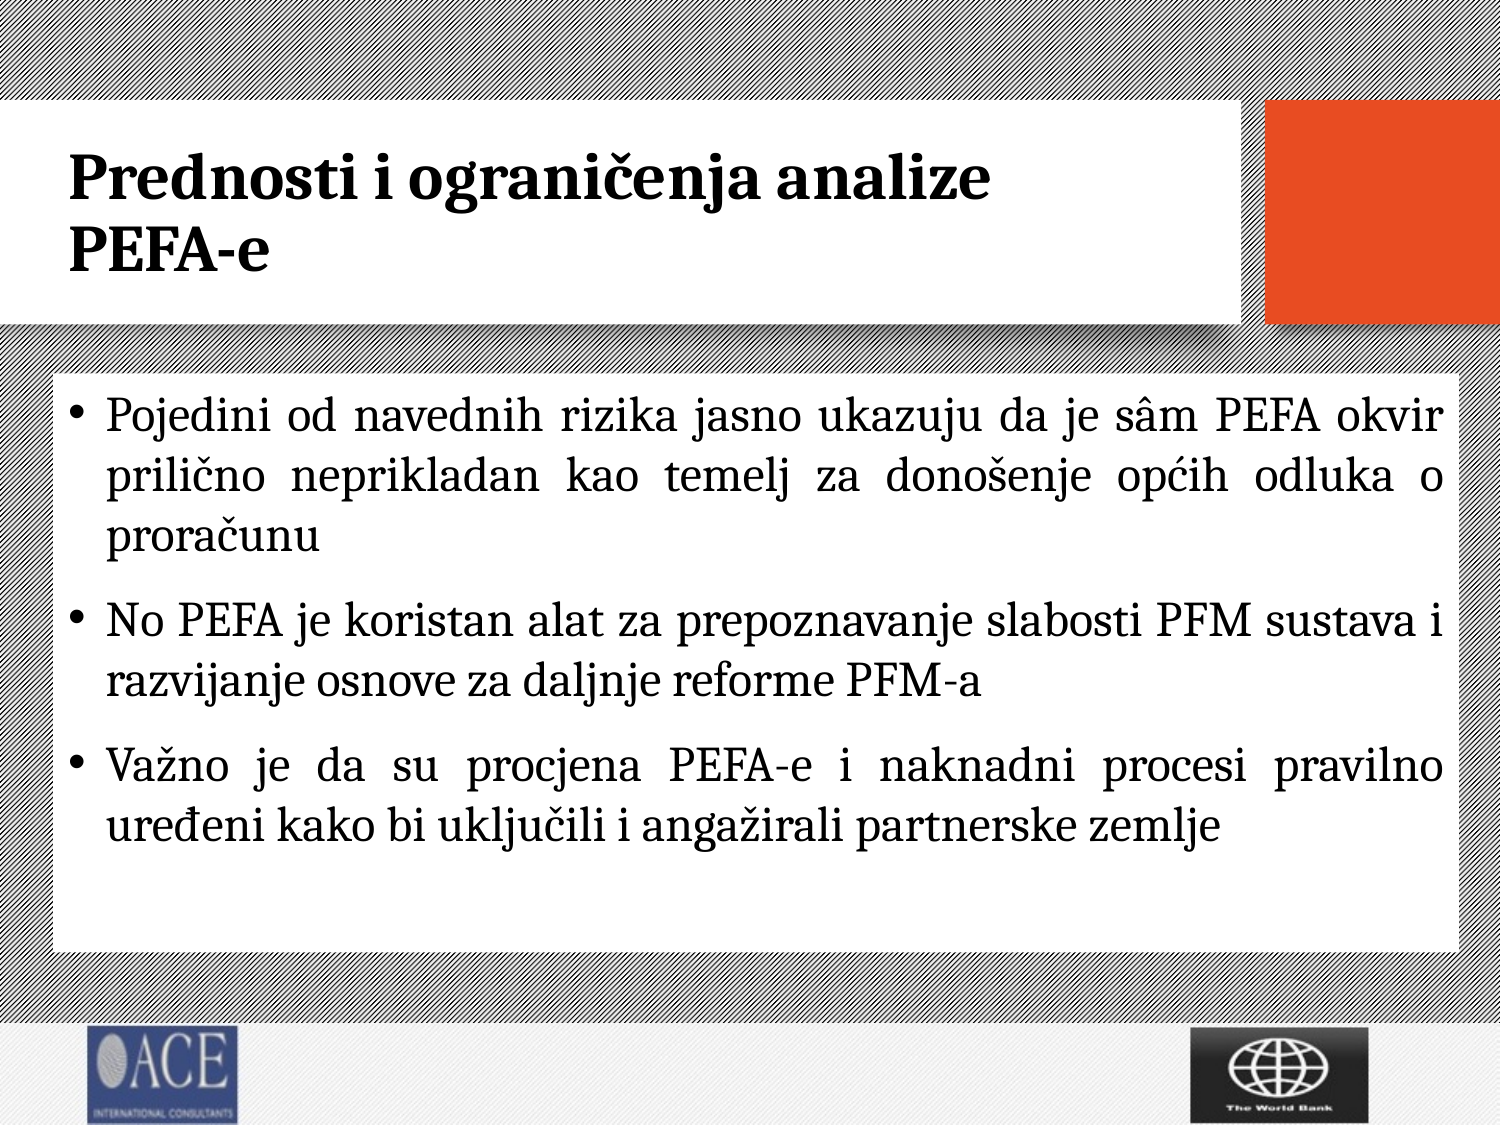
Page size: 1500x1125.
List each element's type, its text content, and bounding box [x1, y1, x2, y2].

picture [0, 0, 1500, 1125]
title Prednosti i ograničenja analize PEFA-e [52, 124, 1185, 303]
list Pojedini od navednih rizika jasno ukazuju da je sâm PEFA okvir prilično neprikladan kao temelj za donošenje općih odluka o proračunu No PEFA je koristan alat za prepoznavanje slabosti PFM sustava i razvijanje osnove za daljnje reforme PFM-a Važno je da su procjena PEFA-e i naknadni procesi pravilno uređeni kako bi uključili i angažirali partnerske zemlje [52, 373, 1460, 953]
